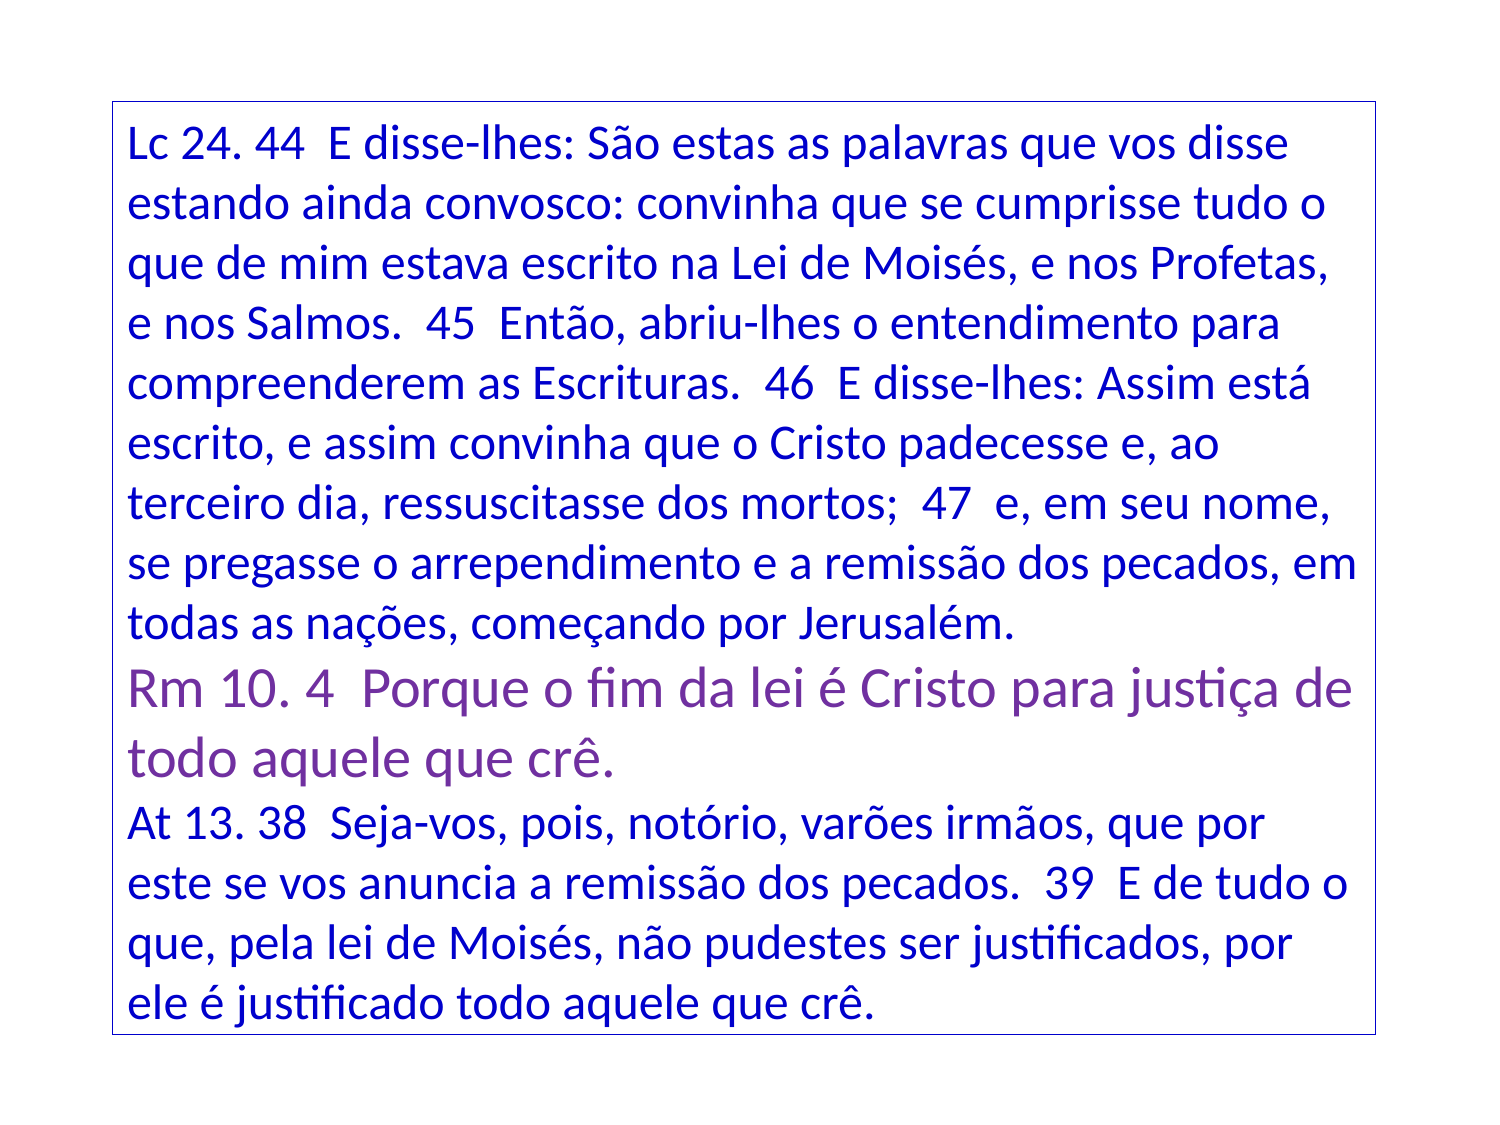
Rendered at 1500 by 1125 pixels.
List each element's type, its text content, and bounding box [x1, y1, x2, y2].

list Lc 24. 44 E disse-lhes: São estas as palavras que vos disse estando ainda convosco: convinha que se cumprisse tudo o que de mim estava escrito na Lei de Moisés, e nos Profetas, e nos Salmos. 45 Então, abriu-lhes o entendimento para compreenderem as Escrituras. 46 E disse-lhes: Assim está escrito, e assim convinha que o Cristo padecesse e, ao terceiro dia, ressuscitasse dos mortos; 47 e, em seu nome, se pregasse o arrependimento e a remissão dos pecados, em todas as nações, começando por Jerusalém. Rm 10. 4 Porque o fim da lei é Cristo para justiça de todo aquele que crê. At 13. 38 Seja-vos, pois, notório, varões irmãos, que por este se vos anuncia a remissão dos pecados. 39 E de tudo o que, pela lei de Moisés, não pudestes ser justificados, por ele é justificado todo aquele que crê. [112, 101, 1376, 1035]
